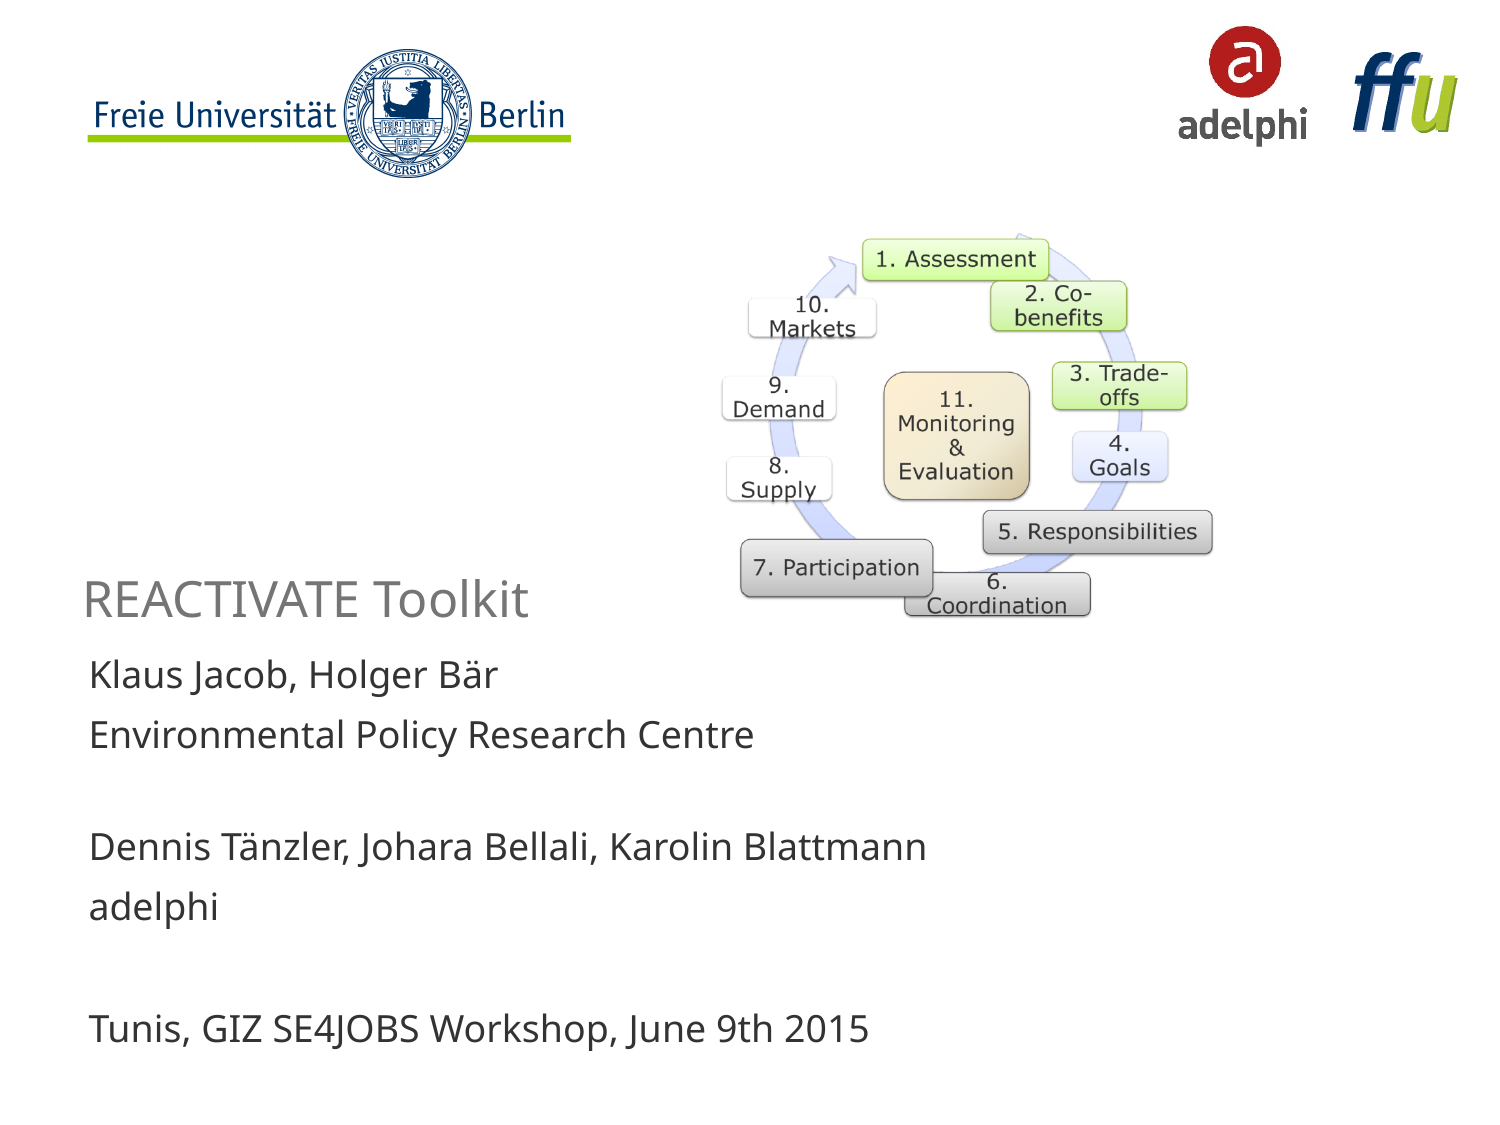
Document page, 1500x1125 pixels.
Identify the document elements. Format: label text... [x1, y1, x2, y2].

picture [1175, 22, 1310, 149]
subtitle Klaus Jacob, Holger Bär Environmental Policy Research Centre Dennis Tänzler, Johara Bellali, Karolin Blattmann adelphi Tunis, GIZ SE4JOBS Workshop, June 9th 2015 [88, 645, 1459, 960]
picture [1350, 49, 1459, 135]
picture [660, 231, 1264, 636]
title REACTIVATE Toolkit [82, 555, 1453, 716]
picture [87, 49, 571, 178]
